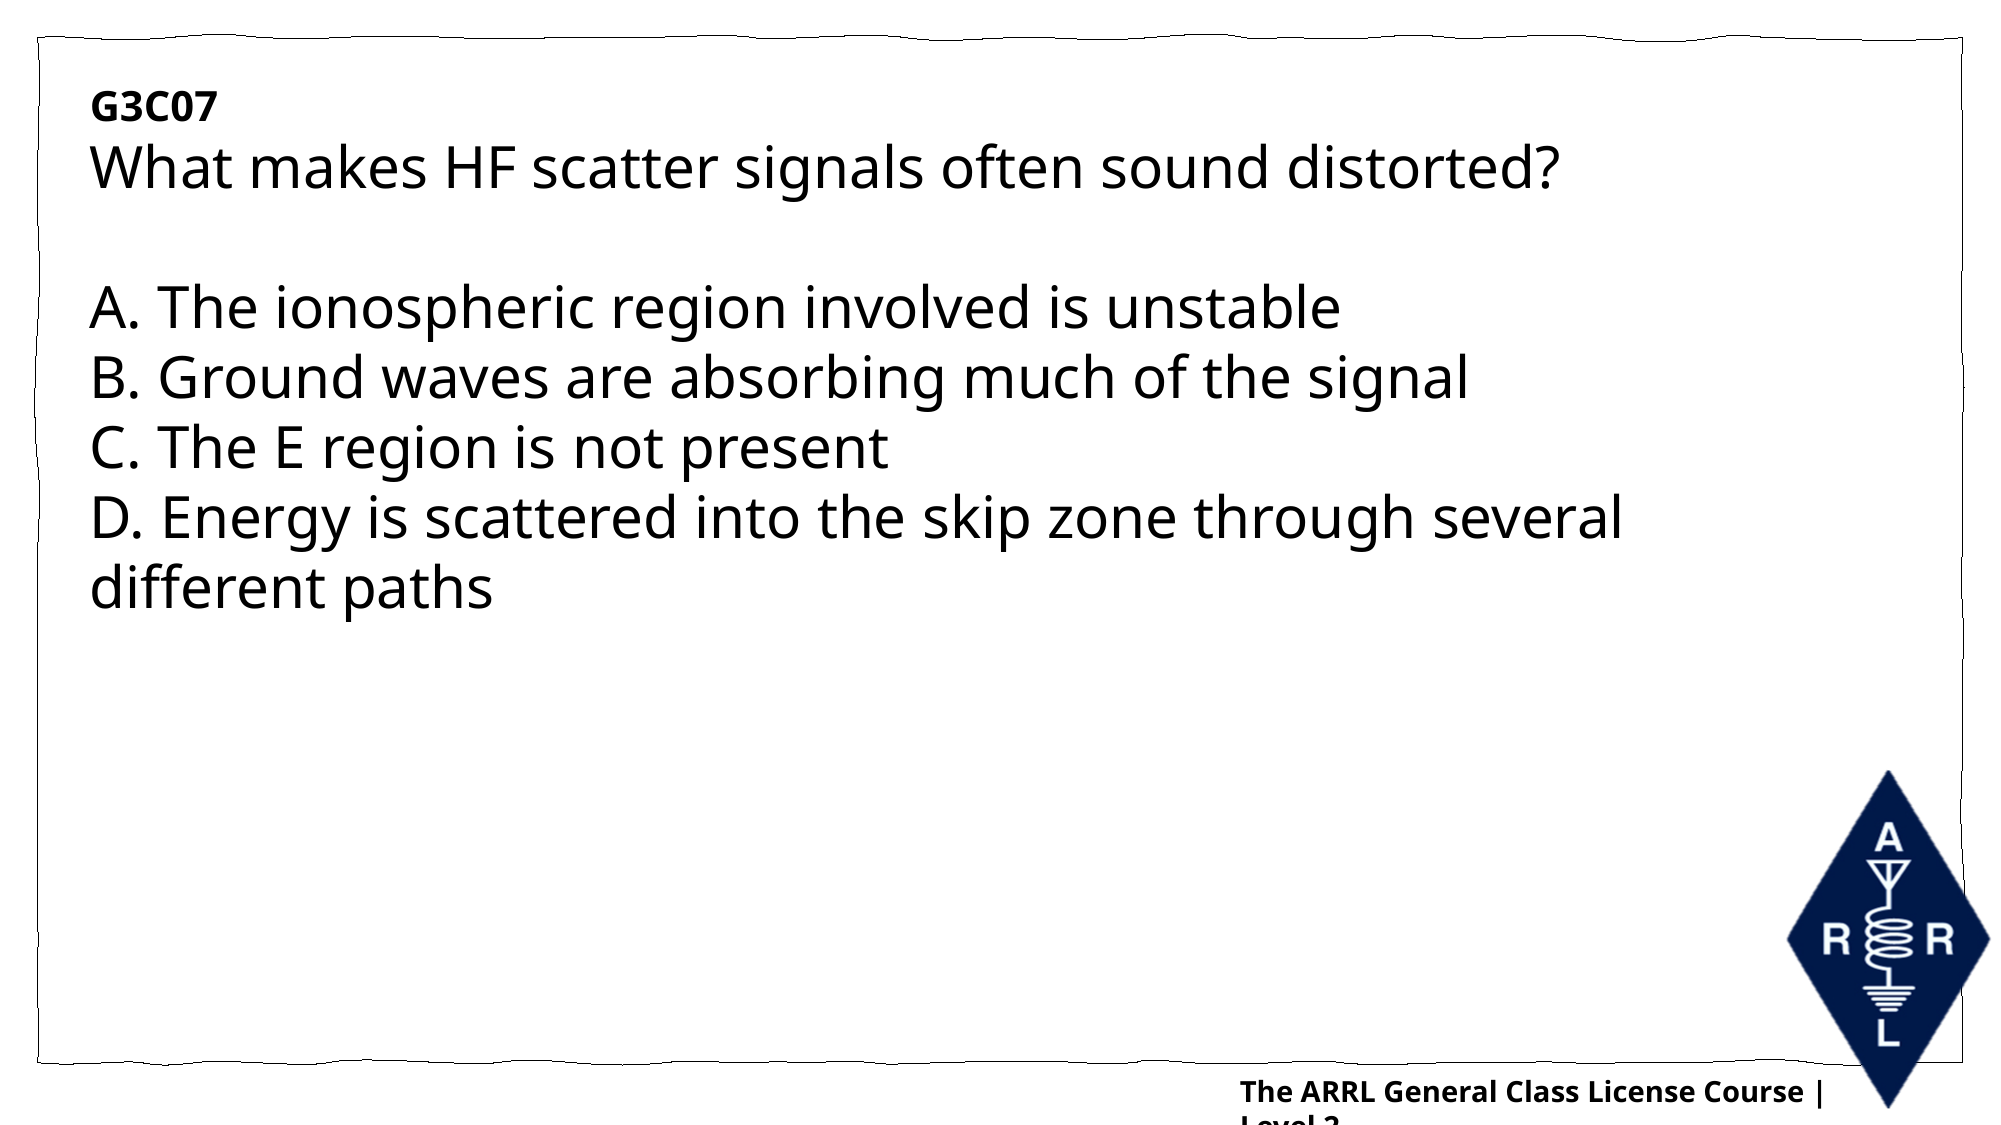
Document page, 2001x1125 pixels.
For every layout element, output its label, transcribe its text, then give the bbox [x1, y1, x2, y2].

picture [1773, 752, 1999, 1125]
text_box G3C07 What makes HF scatter signals often sound distorted? A. The ionospheric region involved is unstable B. Ground waves are absorbing much of the signal C. The E region is not present D. Energy is scattered into the skip zone through several different paths [75, 72, 1850, 628]
